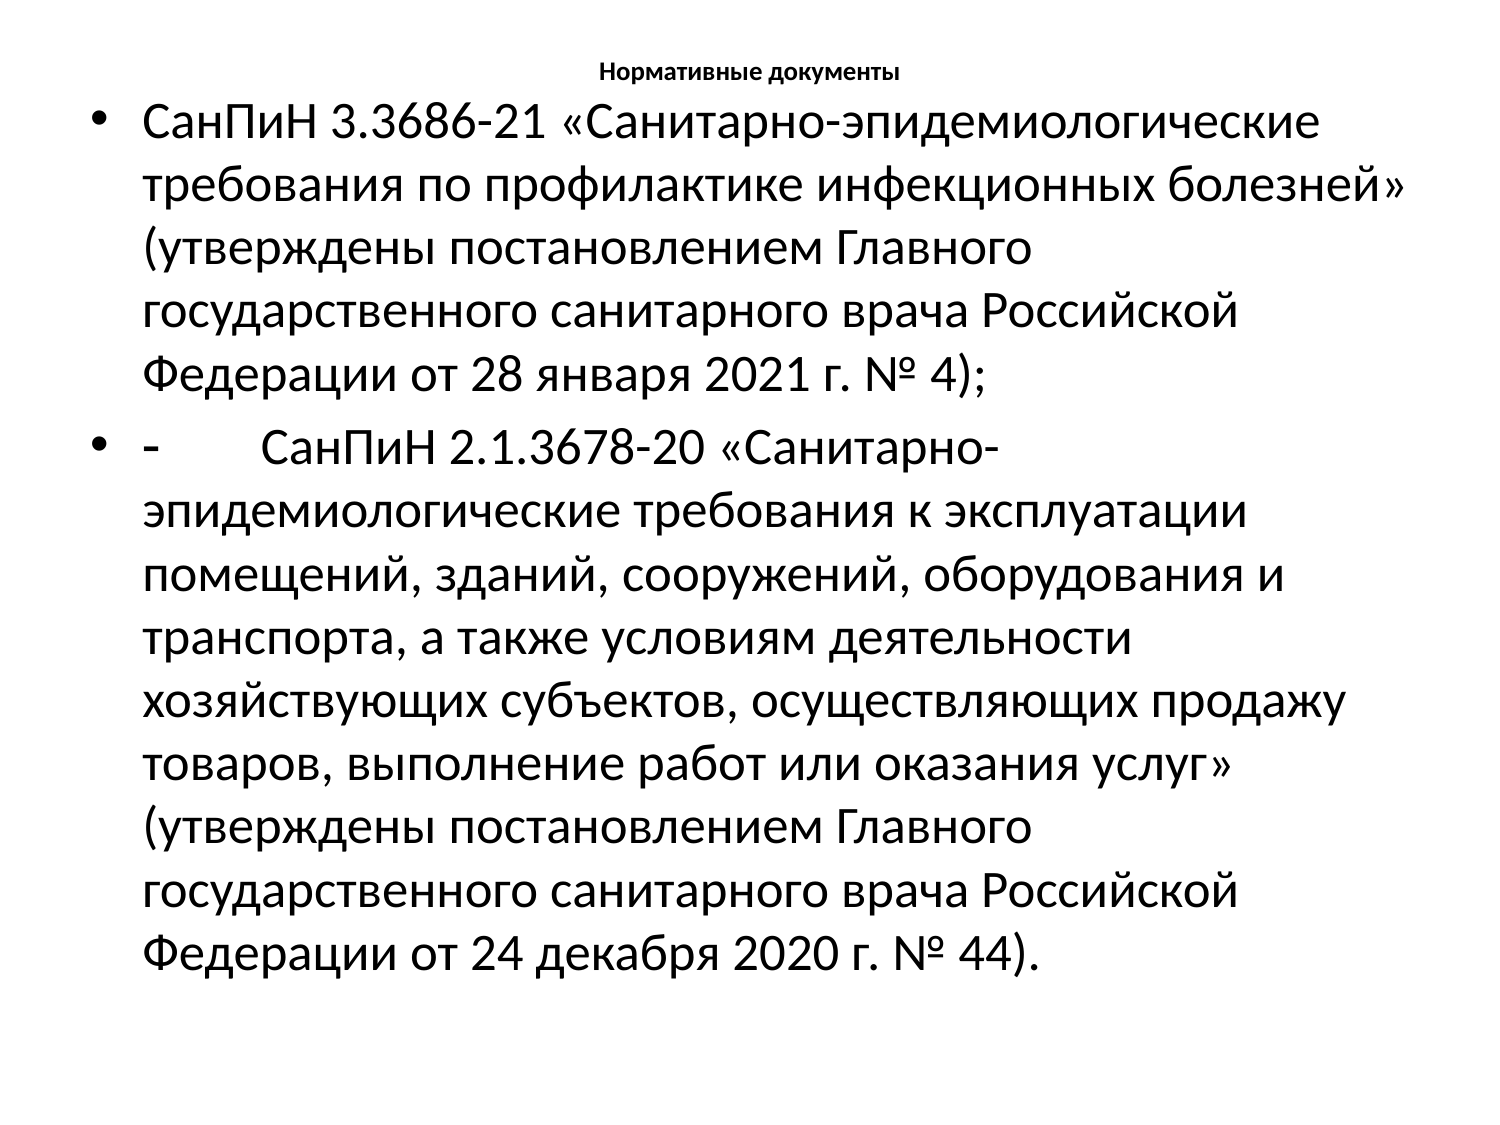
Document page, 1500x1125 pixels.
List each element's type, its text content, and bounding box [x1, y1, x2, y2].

list СанПиН 3.3686-21 «Санитарно-эпидемиологические требования по профилактике инфекционных болезней» (утверждены постановлением Главного государственного санитарного врача Российской Федерации от 28 января 2021 г. № 4);  СанПиН 2.1.3678-20 «Санитарно-эпидемиологические требования к эксплуатации помещений, зданий, сооружений, оборудования и транспорта, а также условиям деятельности хозяйствующих субъектов, осуществляющих продажу товаров, выполнение работ или оказания услуг» (утверждены постановлением Главного государственного санитарного врача Российской Федерации от 24 декабря 2020 г. № 44). [75, 78, 1425, 1005]
title Нормативные документы [75, 45, 1425, 78]
